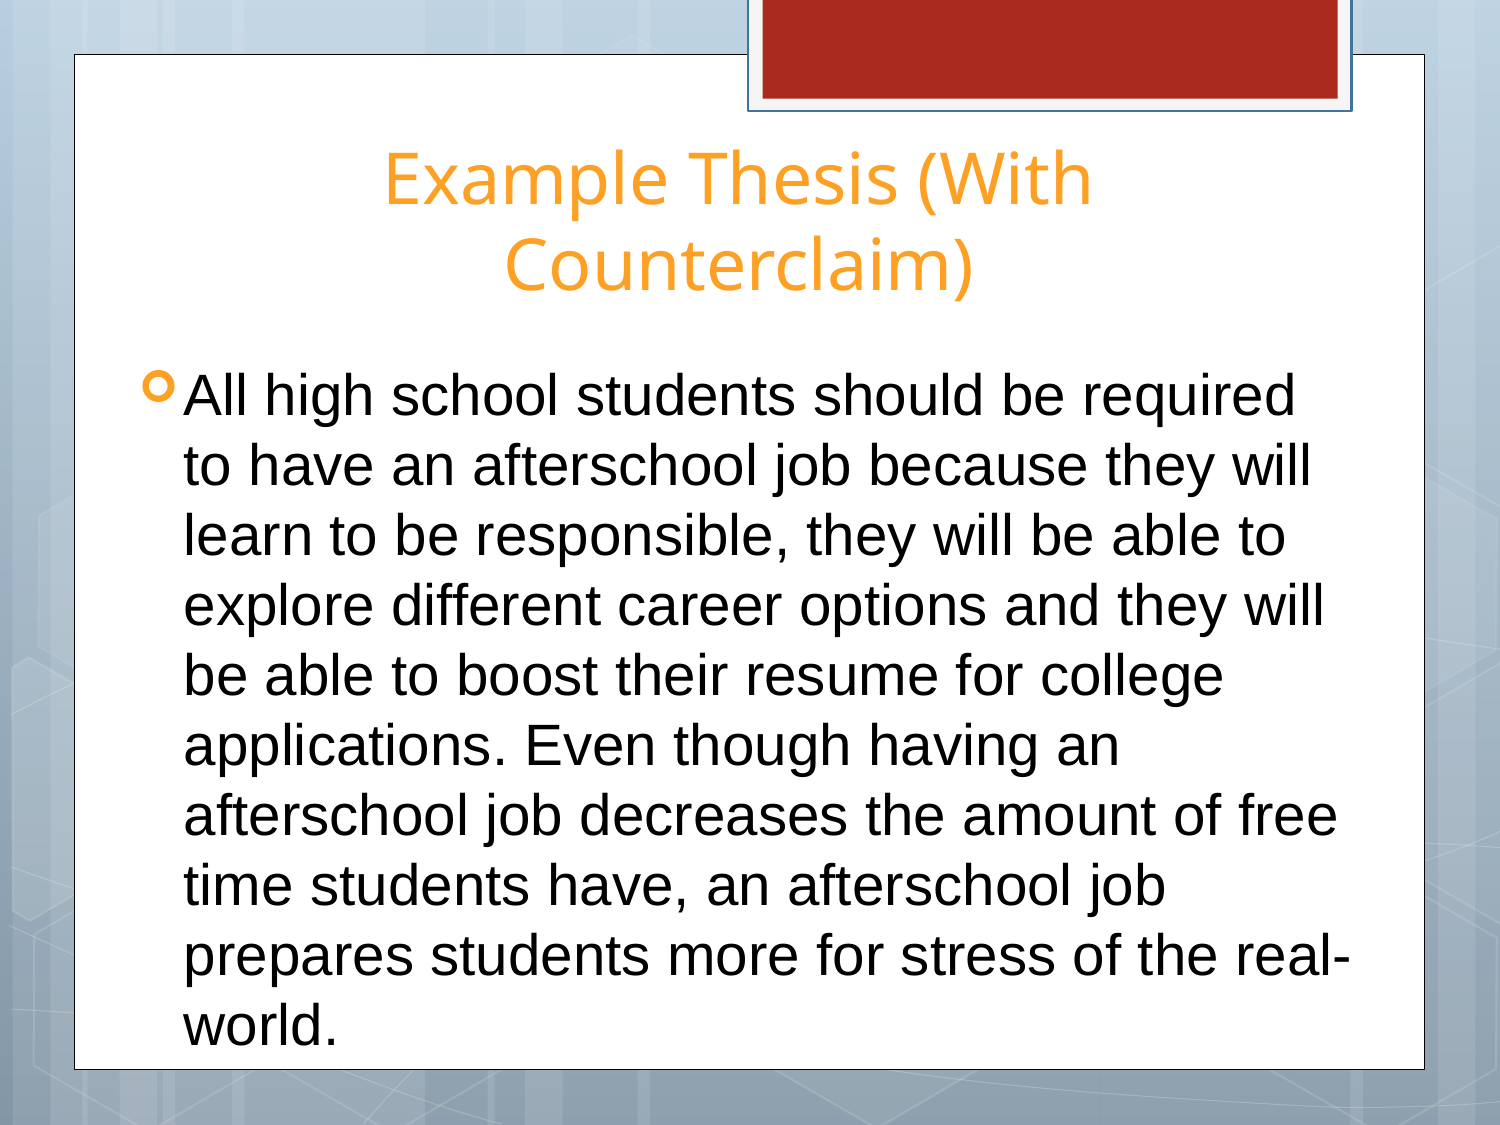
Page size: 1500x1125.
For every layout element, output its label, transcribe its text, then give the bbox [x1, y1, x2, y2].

title Example Thesis (With Counterclaim) [162, 125, 1315, 313]
list All high school students should be required to have an afterschool job because they will learn to be responsible, they will be able to explore different career options and they will be able to boost their resume for college applications. Even though having an afterschool job decreases the amount of free time students have, an afterschool job prepares students more for stress of the real-world. [112, 350, 1375, 1000]
